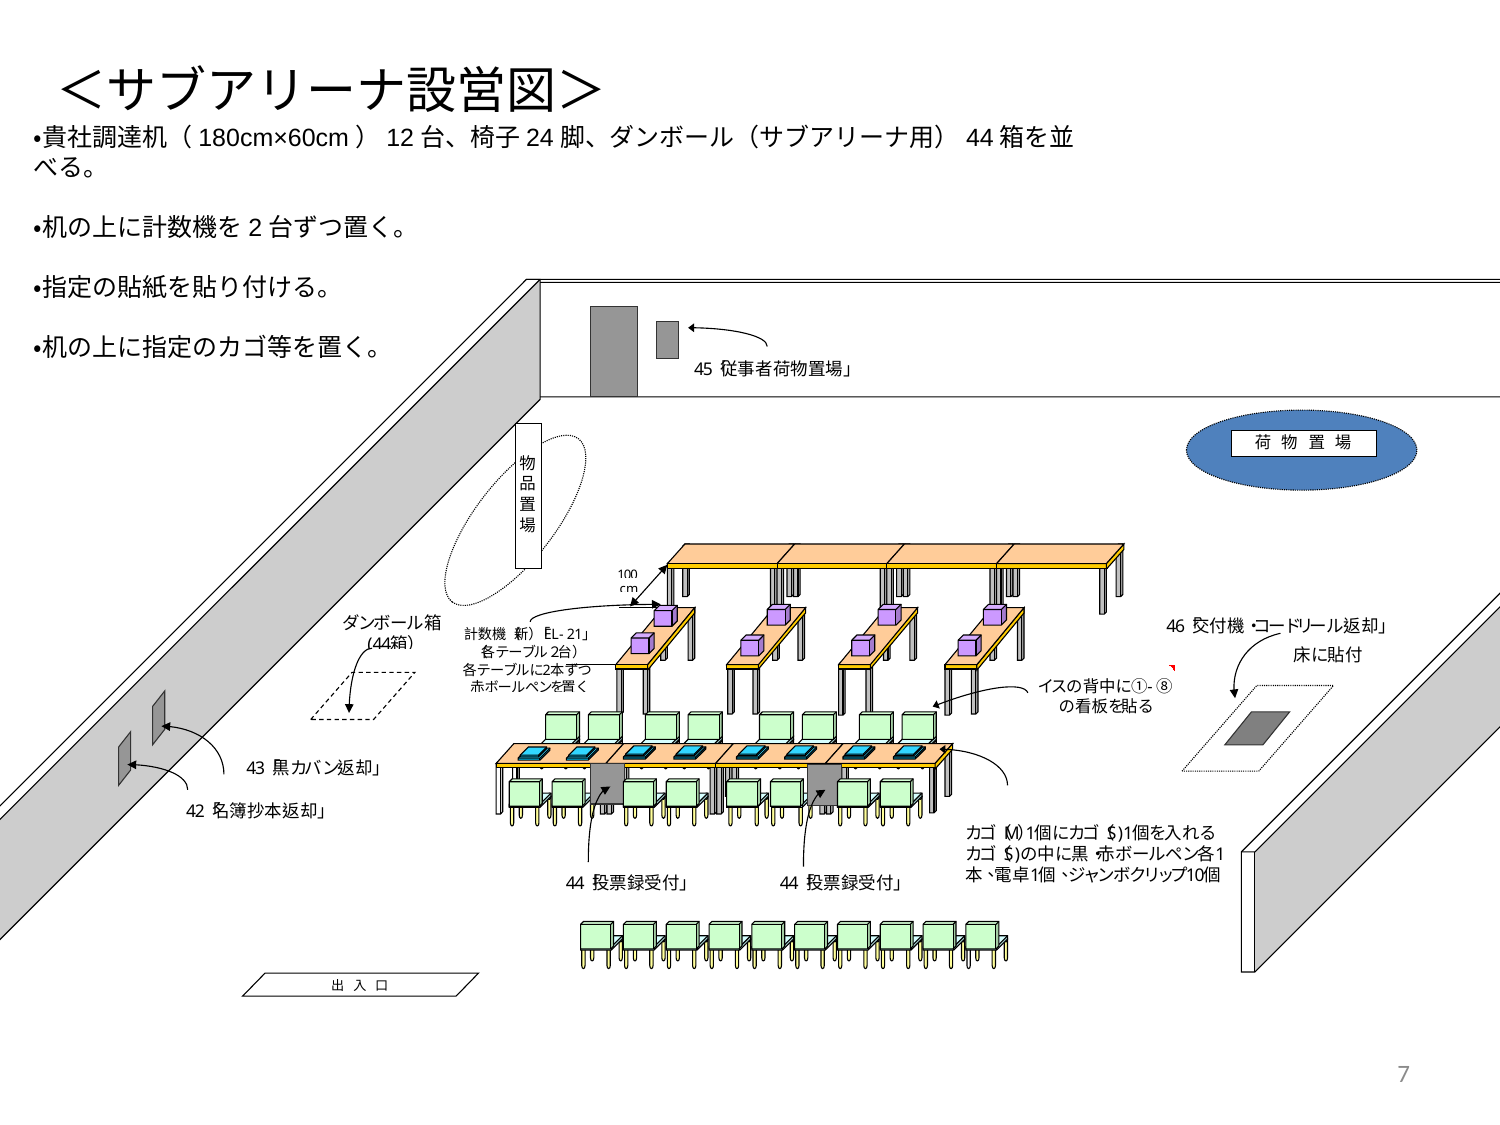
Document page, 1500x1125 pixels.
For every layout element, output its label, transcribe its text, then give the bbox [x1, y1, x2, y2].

picture [0, 235, 1500, 1008]
title ＜サブアリーナ設営図＞ [41, 54, 1447, 124]
slide_number 7 [1074, 1042, 1425, 1103]
text_box ・貴社調達机（180cm×60cm）12台、椅子24脚、ダンボール（サブアリーナ用）44箱を並べる。 ・机の上に計数機を2台ずつ置く。 ・指定の貼紙を貼り付ける。 ・机の上に指定のカゴ等を置く。 [19, 114, 1093, 232]
